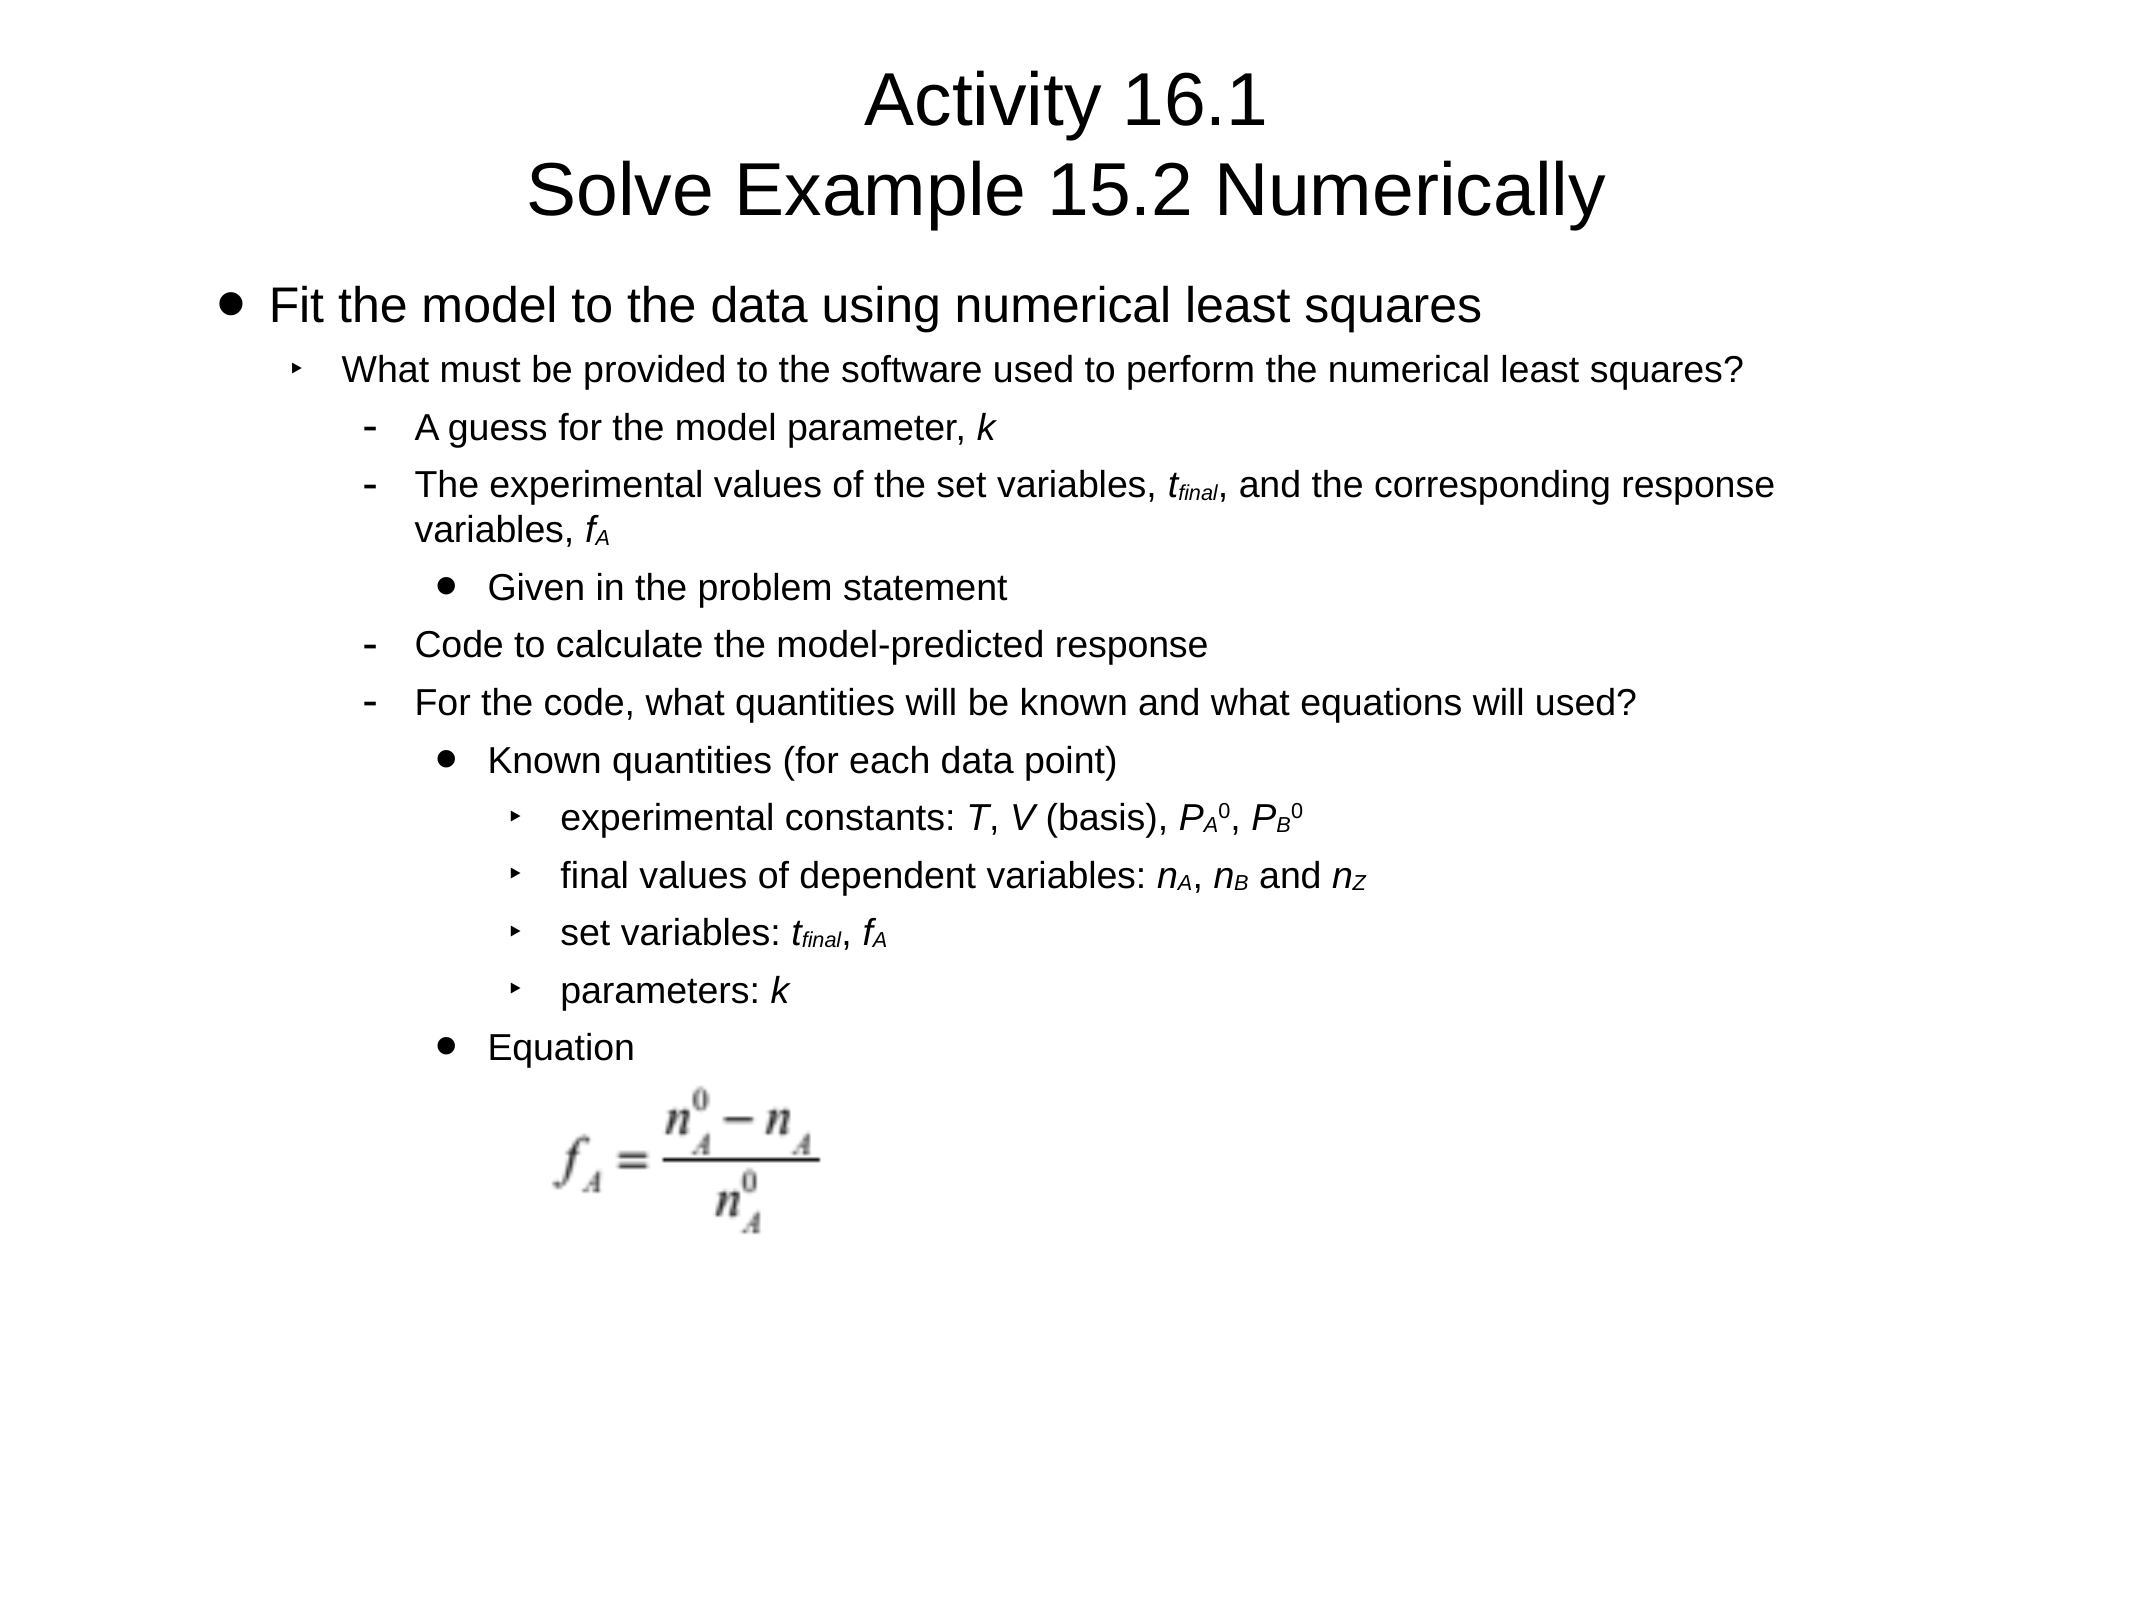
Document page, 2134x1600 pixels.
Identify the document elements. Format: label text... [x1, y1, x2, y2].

picture [547, 1074, 828, 1241]
list Fit the model to the data using numerical least squares What must be provided to the software used to perform the numerical least squares? A guess for the model parameter, k The experimental values of the set variables, tfinal, and the corresponding response variables, fA Given in the problem statement Code to calculate the model-predicted response For the code, what quantities will be known and what equations will used? Known quantities (for each data point) experimental constants: T, V (basis), PA0, PB0 final values of dependent variables: nA, nB and nZ set variables: tfinal, fA parameters: k Equation [208, 264, 1925, 1463]
title Activity 16.1 Solve Example 15.2 Numerically [208, 41, 1925, 250]
